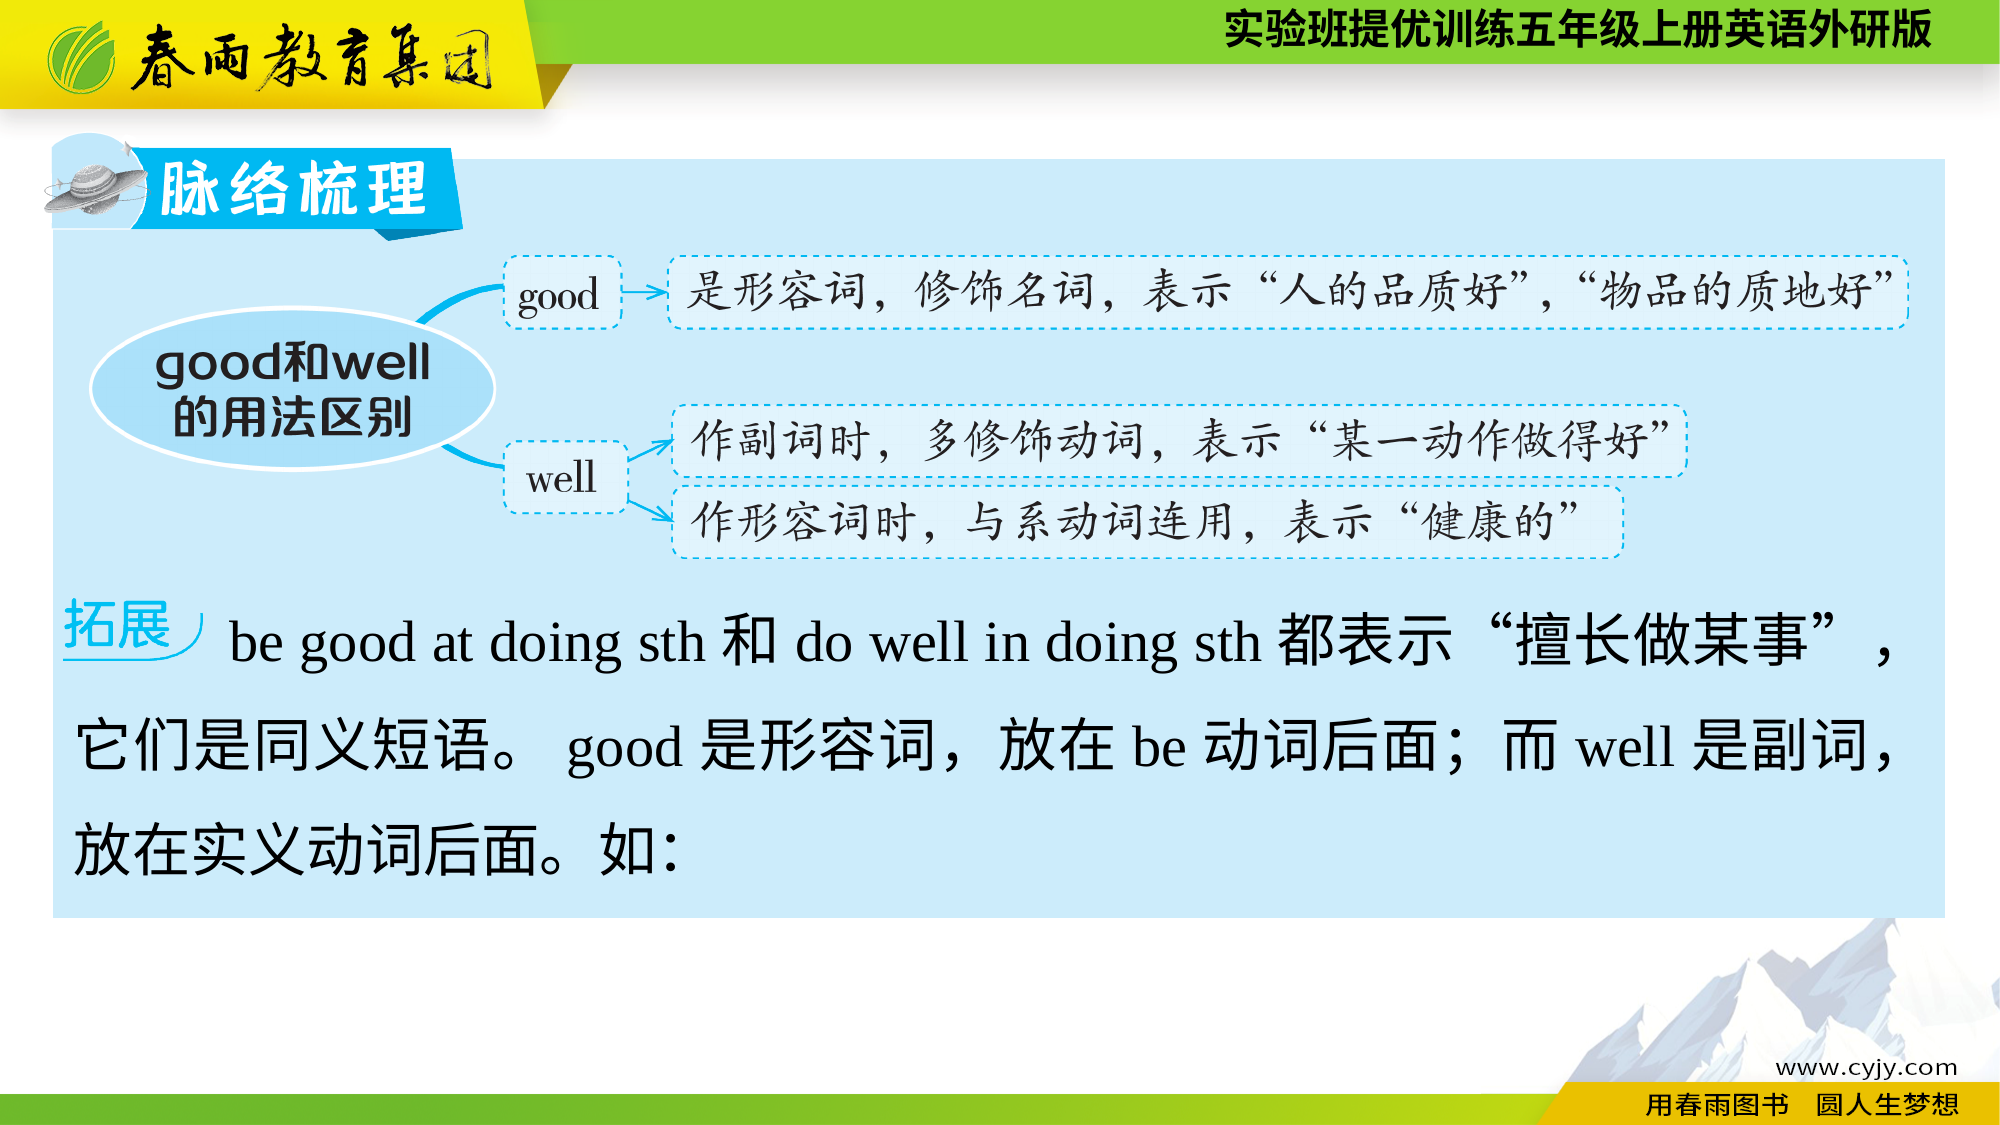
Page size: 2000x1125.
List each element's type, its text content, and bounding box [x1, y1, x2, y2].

text_box be good at doing sth和do well in doing sth都表示“擅长做某事”，它们是同义短语。good是形容词，放在be动词后面；而well是副词，放在实义动词后面。如： [59, 560, 1944, 891]
text_box [54, 160, 1944, 917]
picture [0, 0, 2000, 1125]
list [59, 122, 1944, 160]
